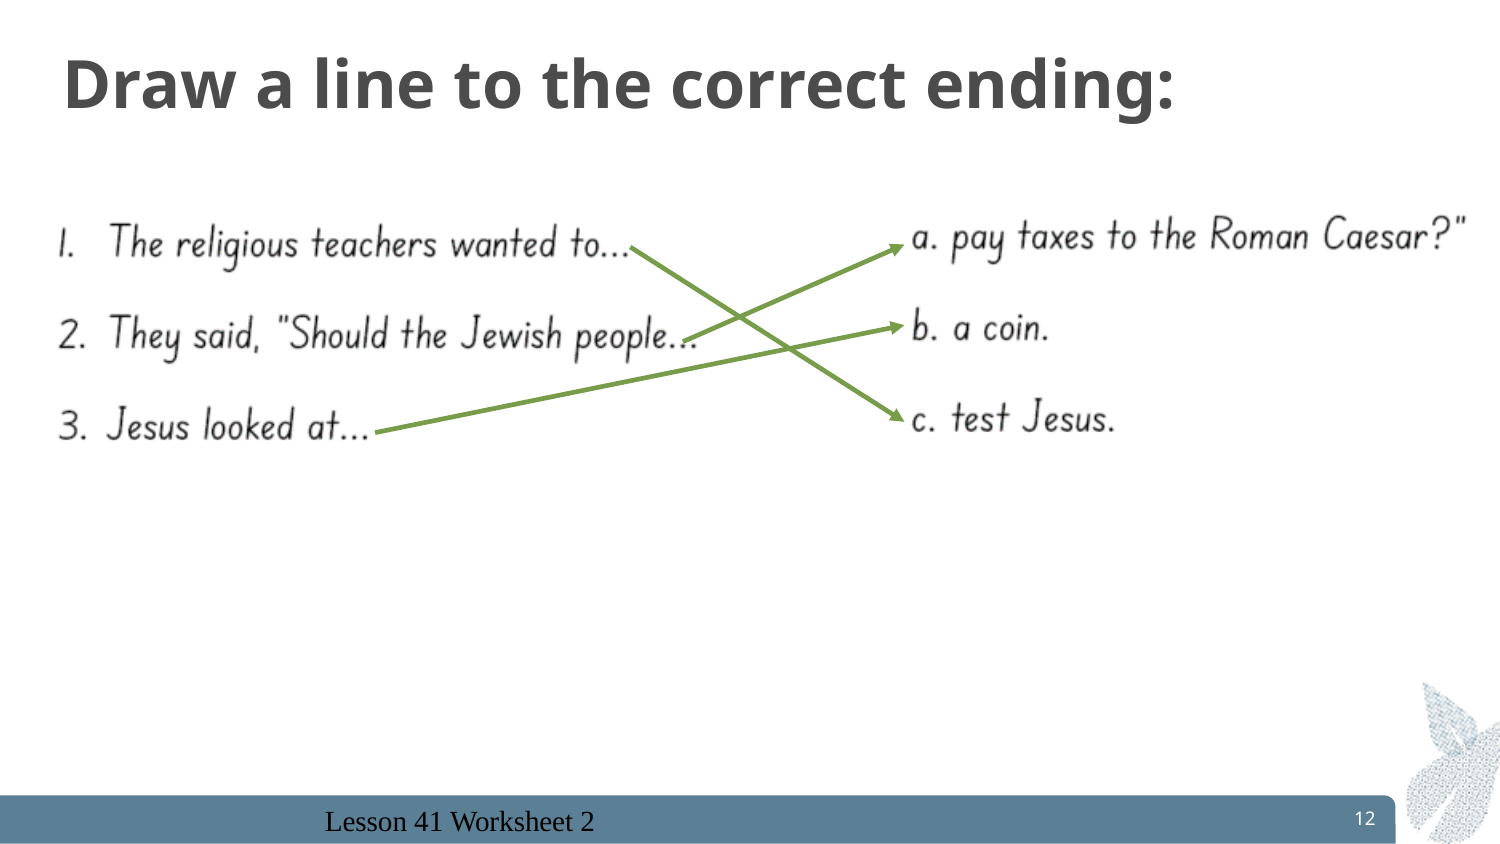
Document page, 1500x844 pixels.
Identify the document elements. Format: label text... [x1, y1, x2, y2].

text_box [630, 246, 682, 325]
title Draw a line to the correct ending: [62, 50, 1438, 129]
footer Lesson 41 Worksheet 2 [62, 806, 858, 833]
slide_number 12 [1264, 806, 1376, 833]
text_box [682, 244, 905, 325]
picture [1406, 681, 1500, 844]
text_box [375, 325, 905, 433]
picture [879, 126, 1500, 482]
picture [28, 208, 740, 482]
